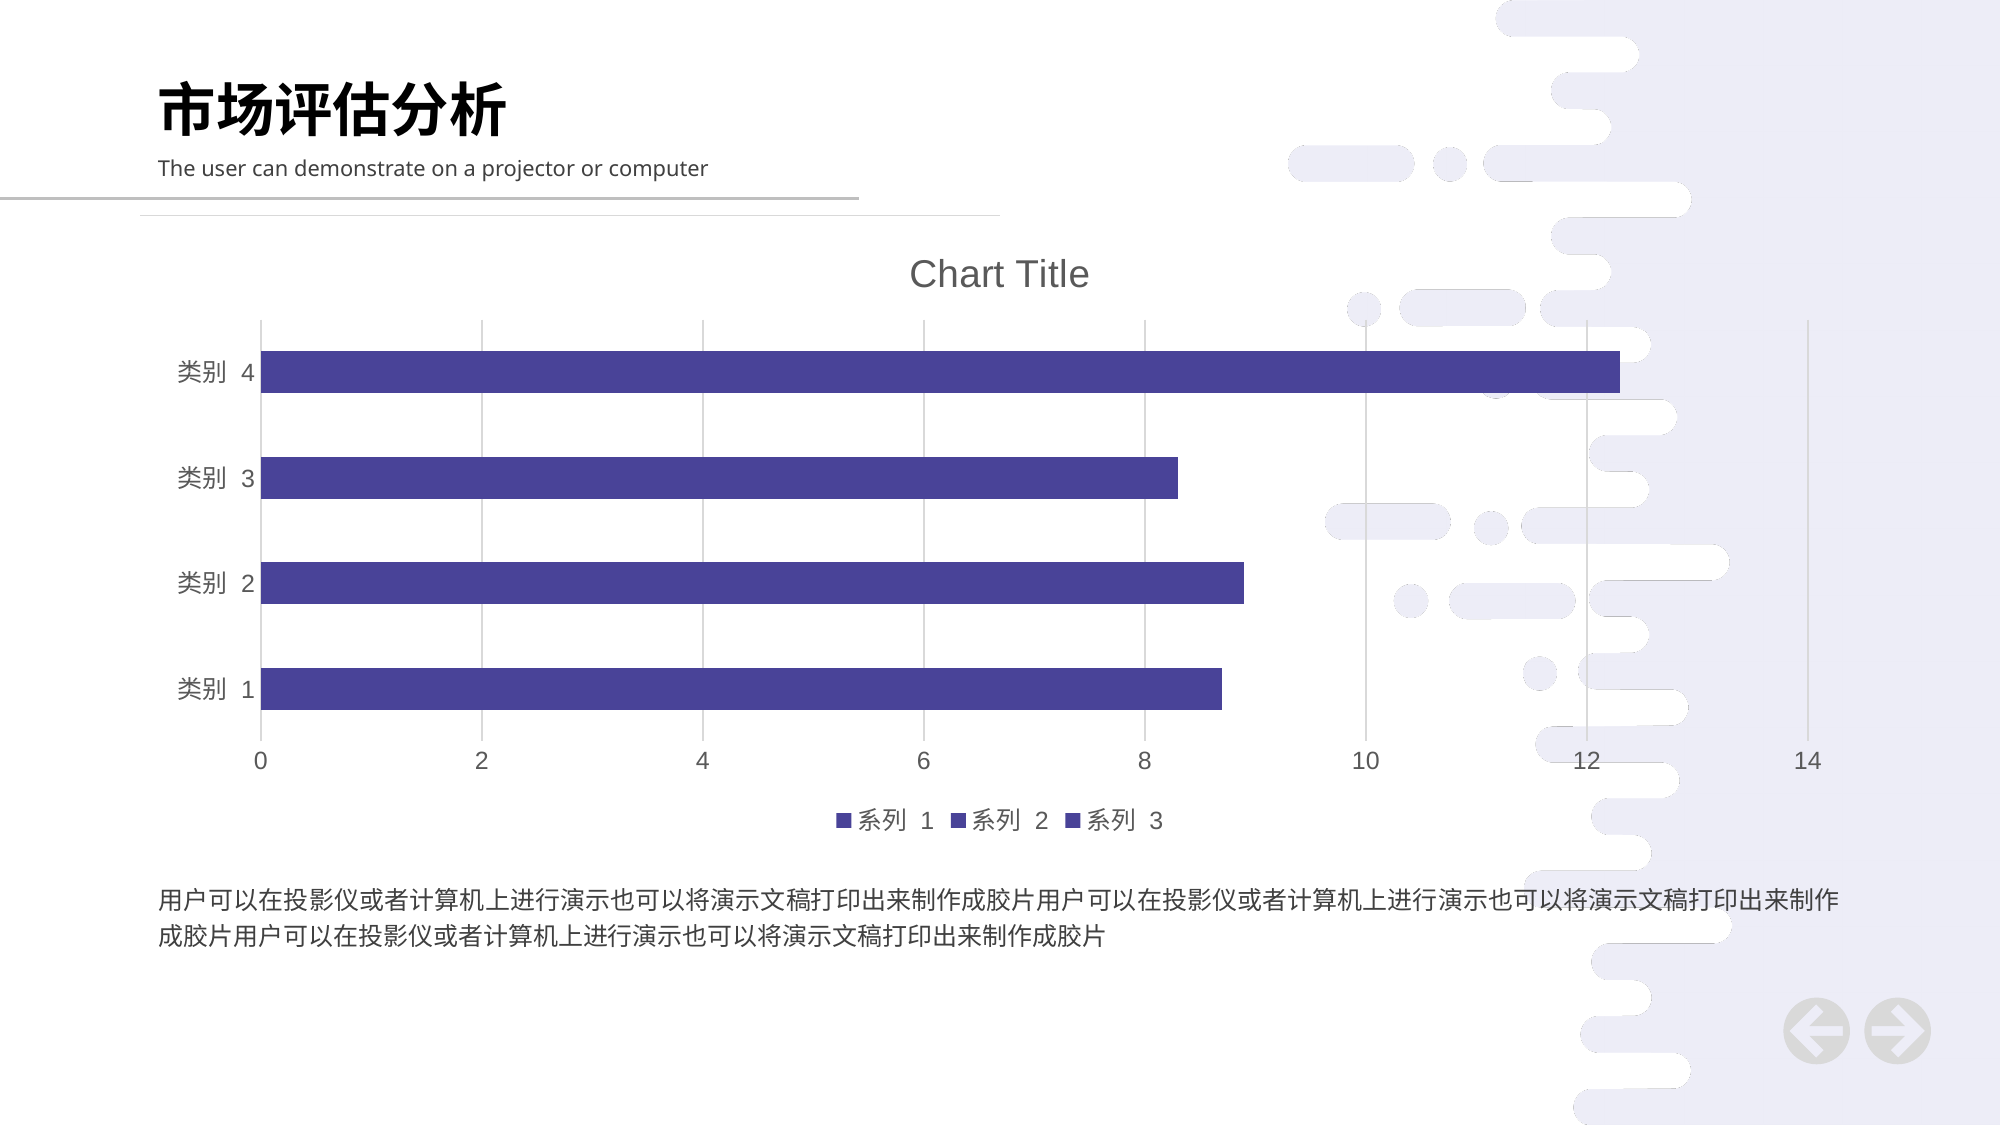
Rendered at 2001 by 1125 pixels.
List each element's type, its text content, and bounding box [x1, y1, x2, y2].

text_box 用户可以在投影仪或者计算机上进行演示也可以将演示文稿打印出来制作成胶片用户可以在投影仪或者计算机上进行演示也可以将演示文稿打印出来制作成胶片用户可以在投影仪或者计算机上进行演示也可以将演示文稿打印出来制作成胶片 [143, 870, 1857, 958]
picture [1288, 0, 2000, 1125]
text_box 市场评估分析 [143, 65, 700, 143]
chart [143, 219, 1857, 844]
text_box The user can demonstrate on a projector or computer [143, 143, 797, 188]
